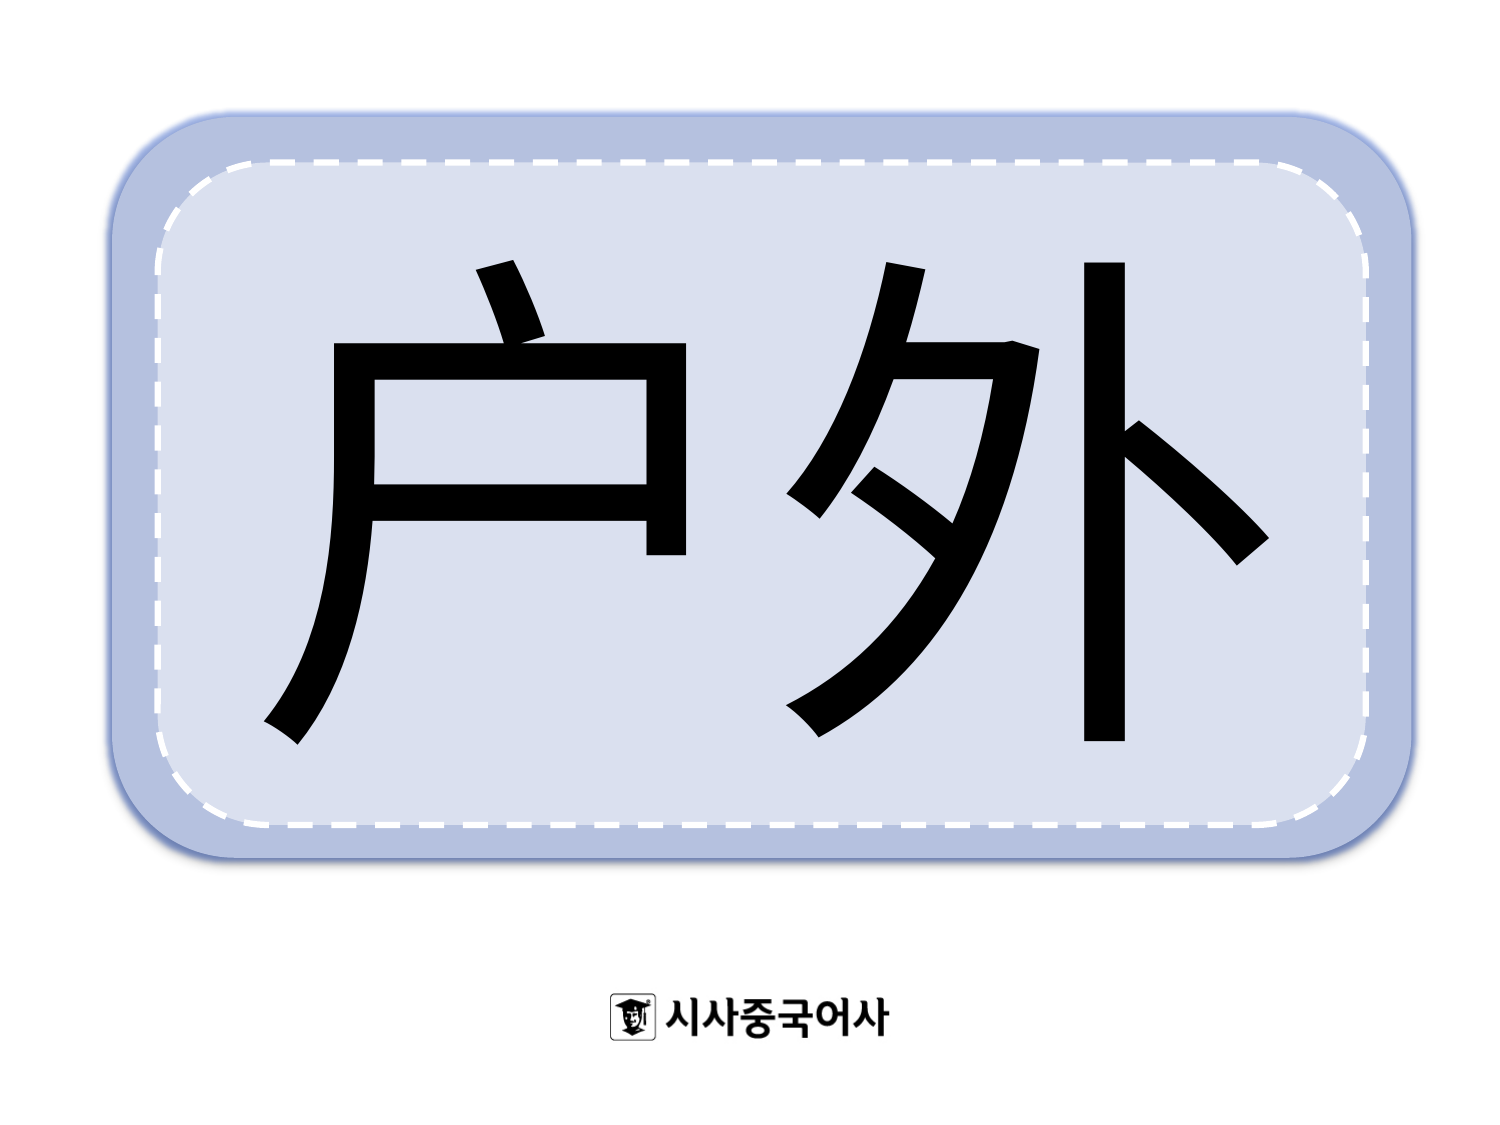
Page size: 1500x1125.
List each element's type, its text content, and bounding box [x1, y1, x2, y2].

picture [602, 987, 898, 1047]
text_box 户外 [162, 160, 1371, 824]
